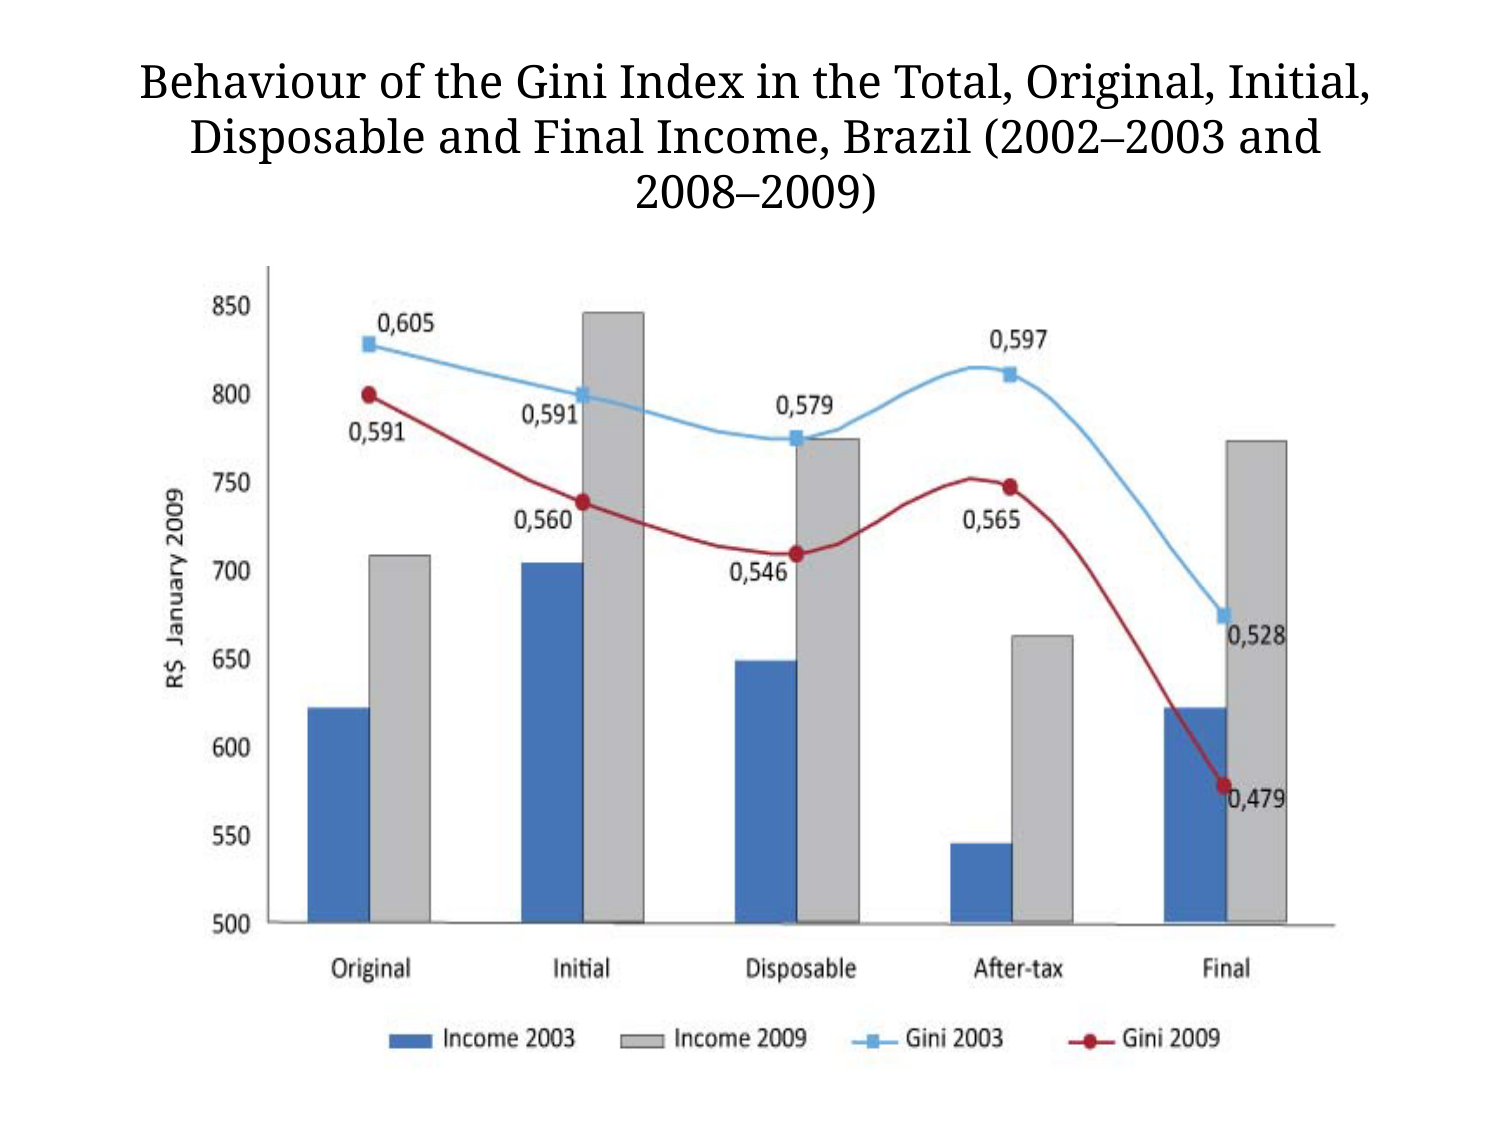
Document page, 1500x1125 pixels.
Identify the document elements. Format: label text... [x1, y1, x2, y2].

picture [161, 265, 1353, 1082]
text_box Behaviour of the Gini Index in the Total, Original, Initial, Disposable and Final Income, Brazil (2002–2003 and 2008–2009) [111, 45, 1401, 226]
